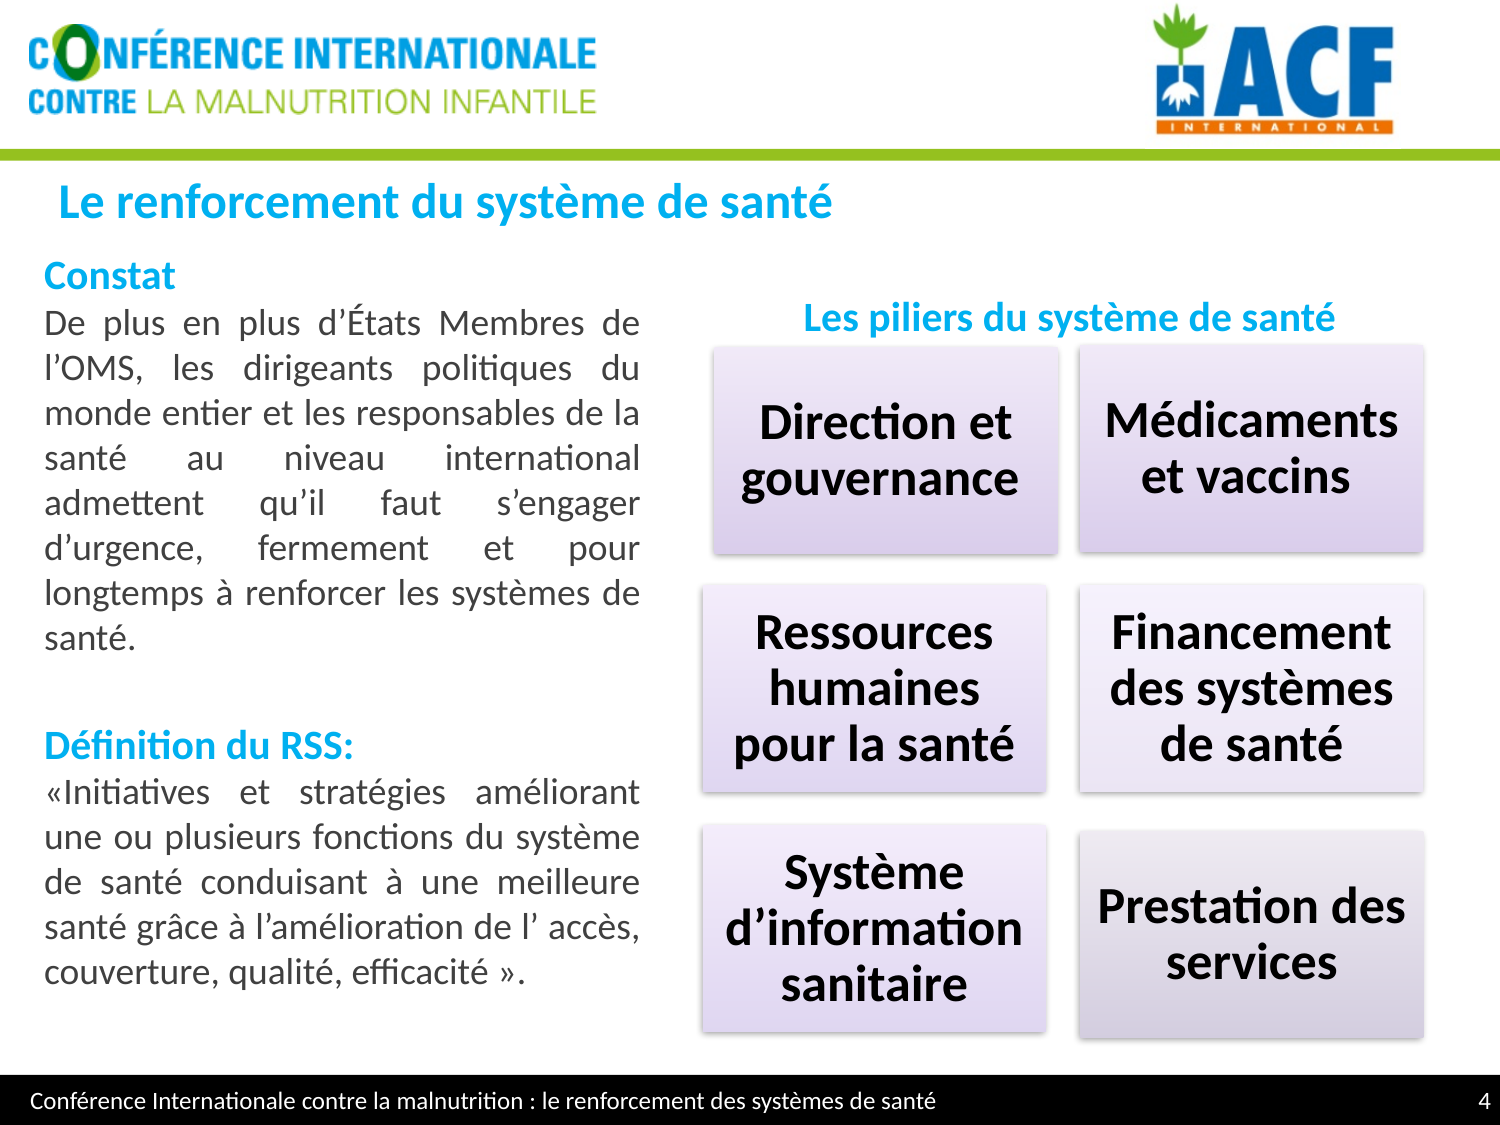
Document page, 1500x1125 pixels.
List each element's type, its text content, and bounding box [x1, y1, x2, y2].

text_box Constat De plus en plus d’États Membres de l’OMS, les dirigeants politiques du monde entier et les responsables de la santé au niveau international admettent qu’il faut s’engager d’urgence, fermement et pour longtemps à renforcer les systèmes de santé. Définition du RSS: «Initiatives et stratégies améliorant une ou plusieurs fonctions du système de santé conduisant à une meilleure santé grâce à l’amélioration de l’ accès, couverture, qualité, efficacité ». [29, 240, 656, 1090]
slide_number 4 [1156, 1069, 1500, 1125]
text_box Le renforcement du système de santé [43, 160, 916, 281]
picture [1144, 0, 1401, 150]
footer Conférence Internationale contre la malnutrition : le renforcement des systèmes de santé [0, 1069, 975, 1125]
picture [29, 24, 597, 115]
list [702, 314, 1424, 1064]
text_box [975, 1073, 1156, 1125]
text_box Les piliers du système de santé [788, 282, 1353, 312]
text_box [0, 147, 1500, 163]
